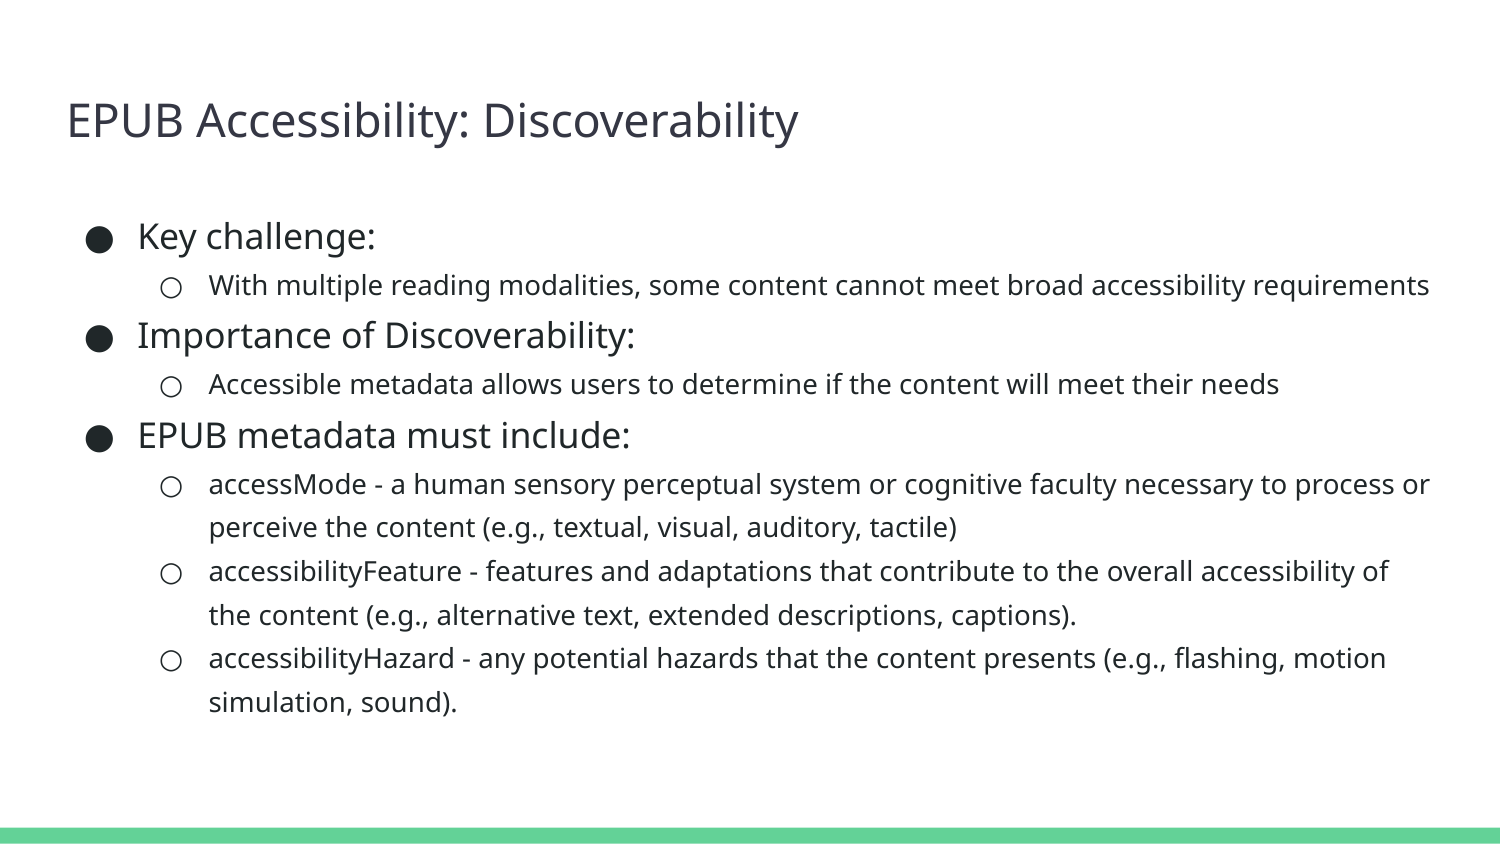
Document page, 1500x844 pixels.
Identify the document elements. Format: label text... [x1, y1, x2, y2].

title EPUB Accessibility: Discoverability [51, 72, 1449, 167]
list Key challenge: With multiple reading modalities, some content cannot meet broad accessibility requirements Importance of Discoverability: Accessible metadata allows users to determine if the content will meet their needs EPUB metadata must include: accessMode - a human sensory perceptual system or cognitive faculty necessary to process or perceive the content (e.g., textual, visual, auditory, tactile) accessibilityFeature - features and adaptations that contribute to the overall accessibility of the content (e.g., alternative text, extended descriptions, captions). accessibilityHazard - any potential hazards that the content presents (e.g., flashing, motion simulation, sound). [51, 189, 1449, 750]
